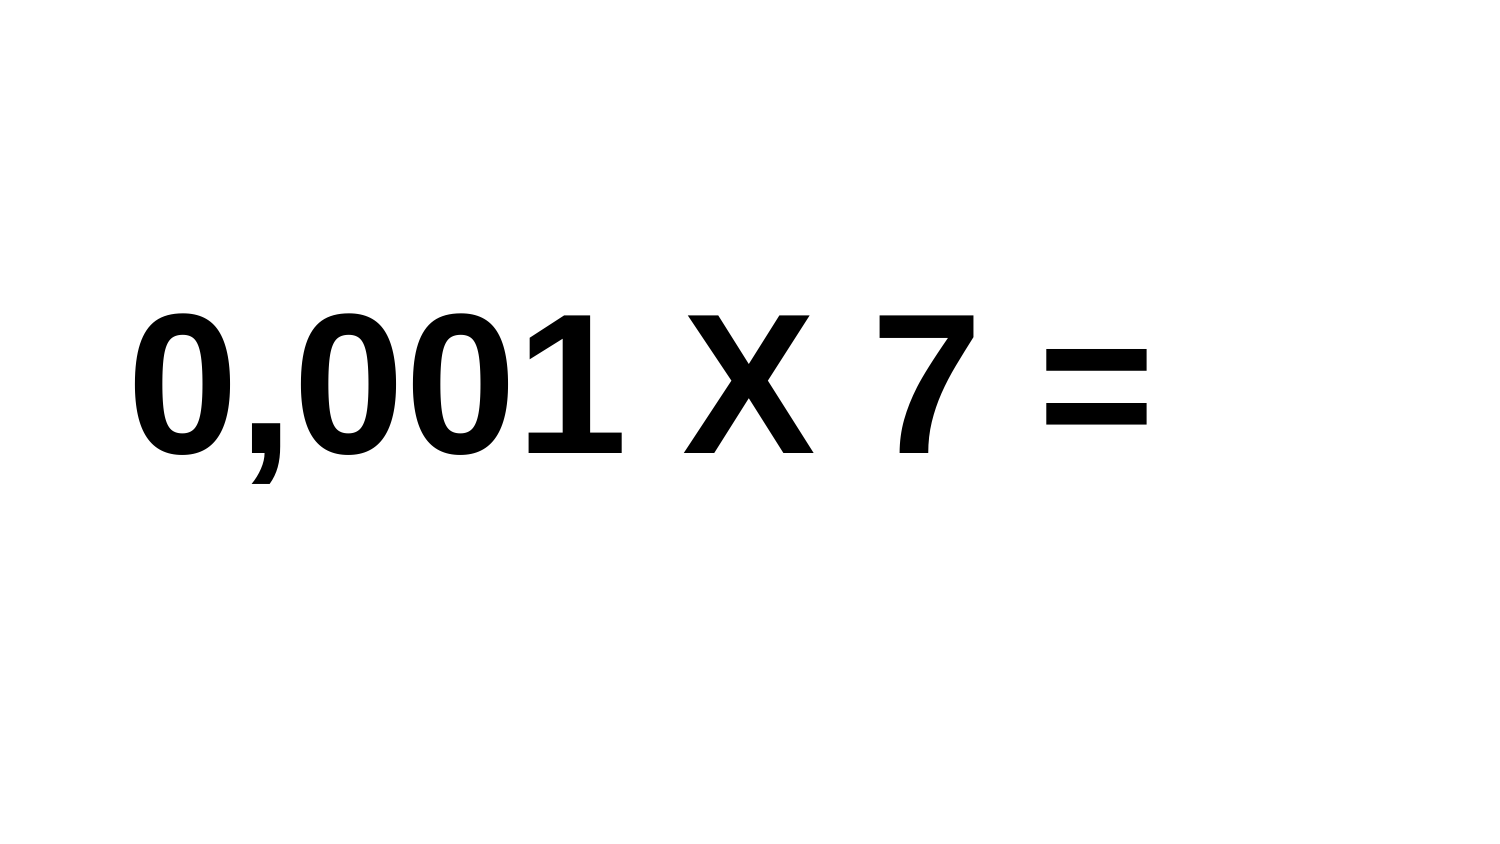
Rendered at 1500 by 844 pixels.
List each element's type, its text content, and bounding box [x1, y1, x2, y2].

text_box 0,001 X 7 = [112, 318, 1388, 509]
